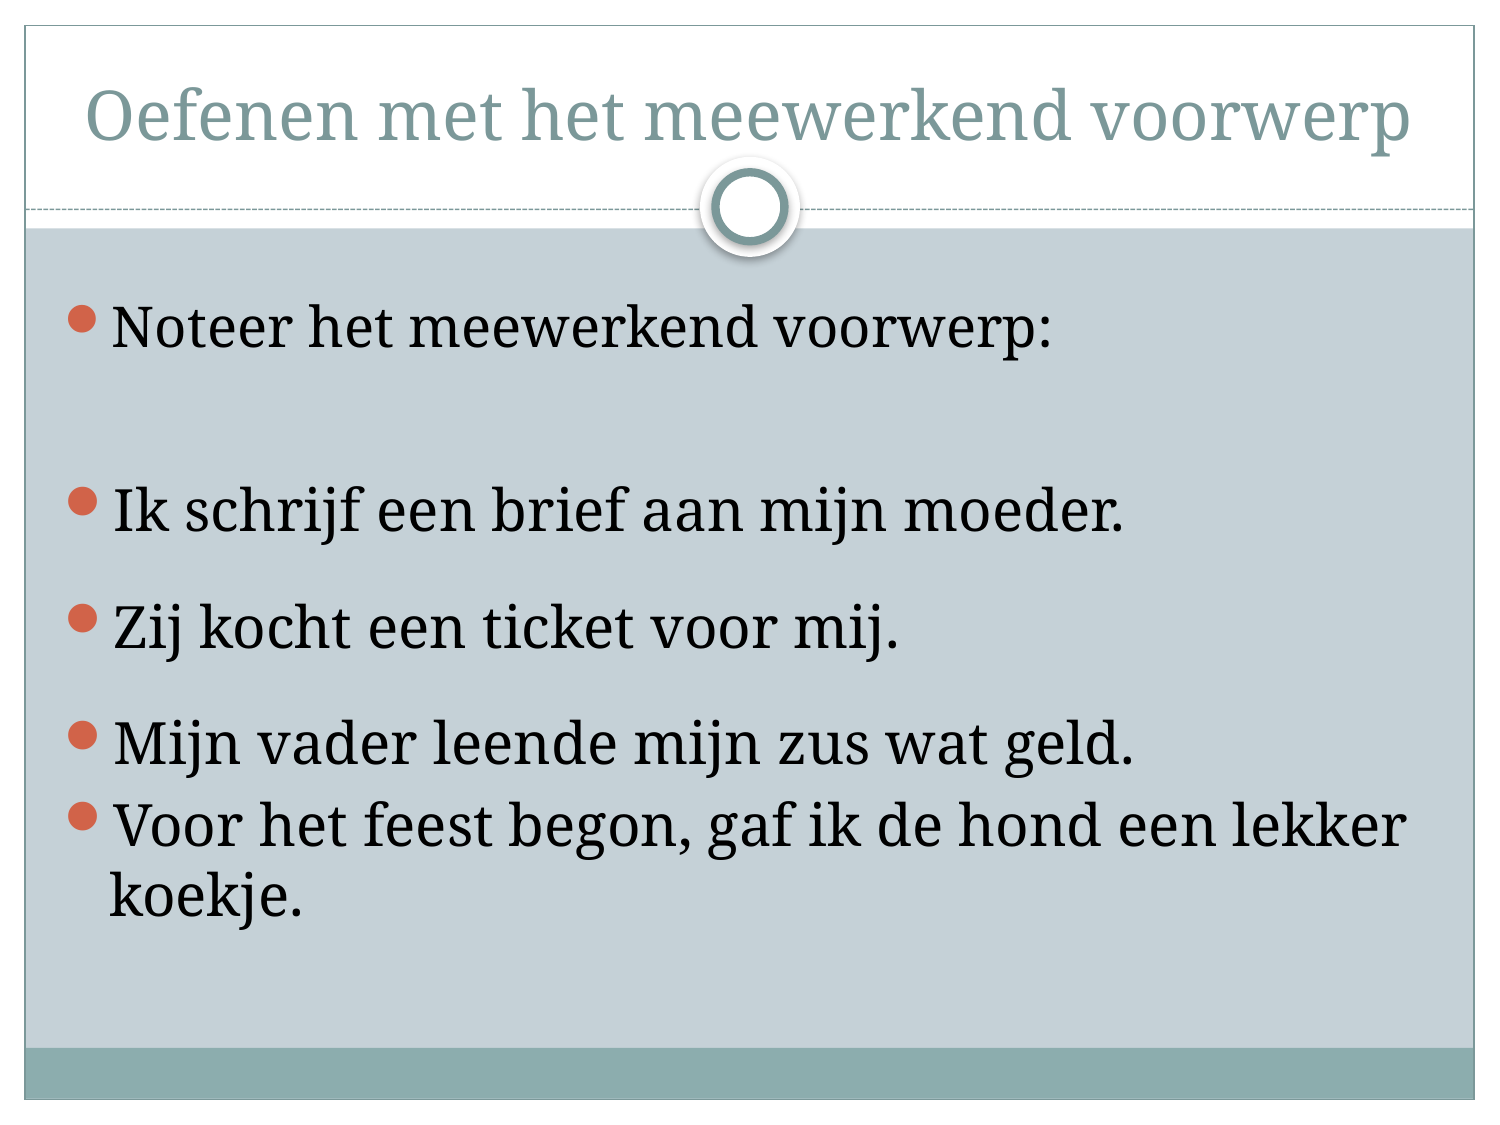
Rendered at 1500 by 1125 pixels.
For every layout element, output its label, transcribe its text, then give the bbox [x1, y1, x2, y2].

title Oefenen met het meewerkend voorwerp [49, 37, 1450, 162]
list Noteer het meewerkend voorwerp: Ik schrijf een brief aan mijn moeder. Zij kocht een ticket voor mij. Mijn vader leende mijn zus wat geld. Voor het feest begon, gaf ik de hond een lekker koekje. [49, 250, 1445, 1001]
